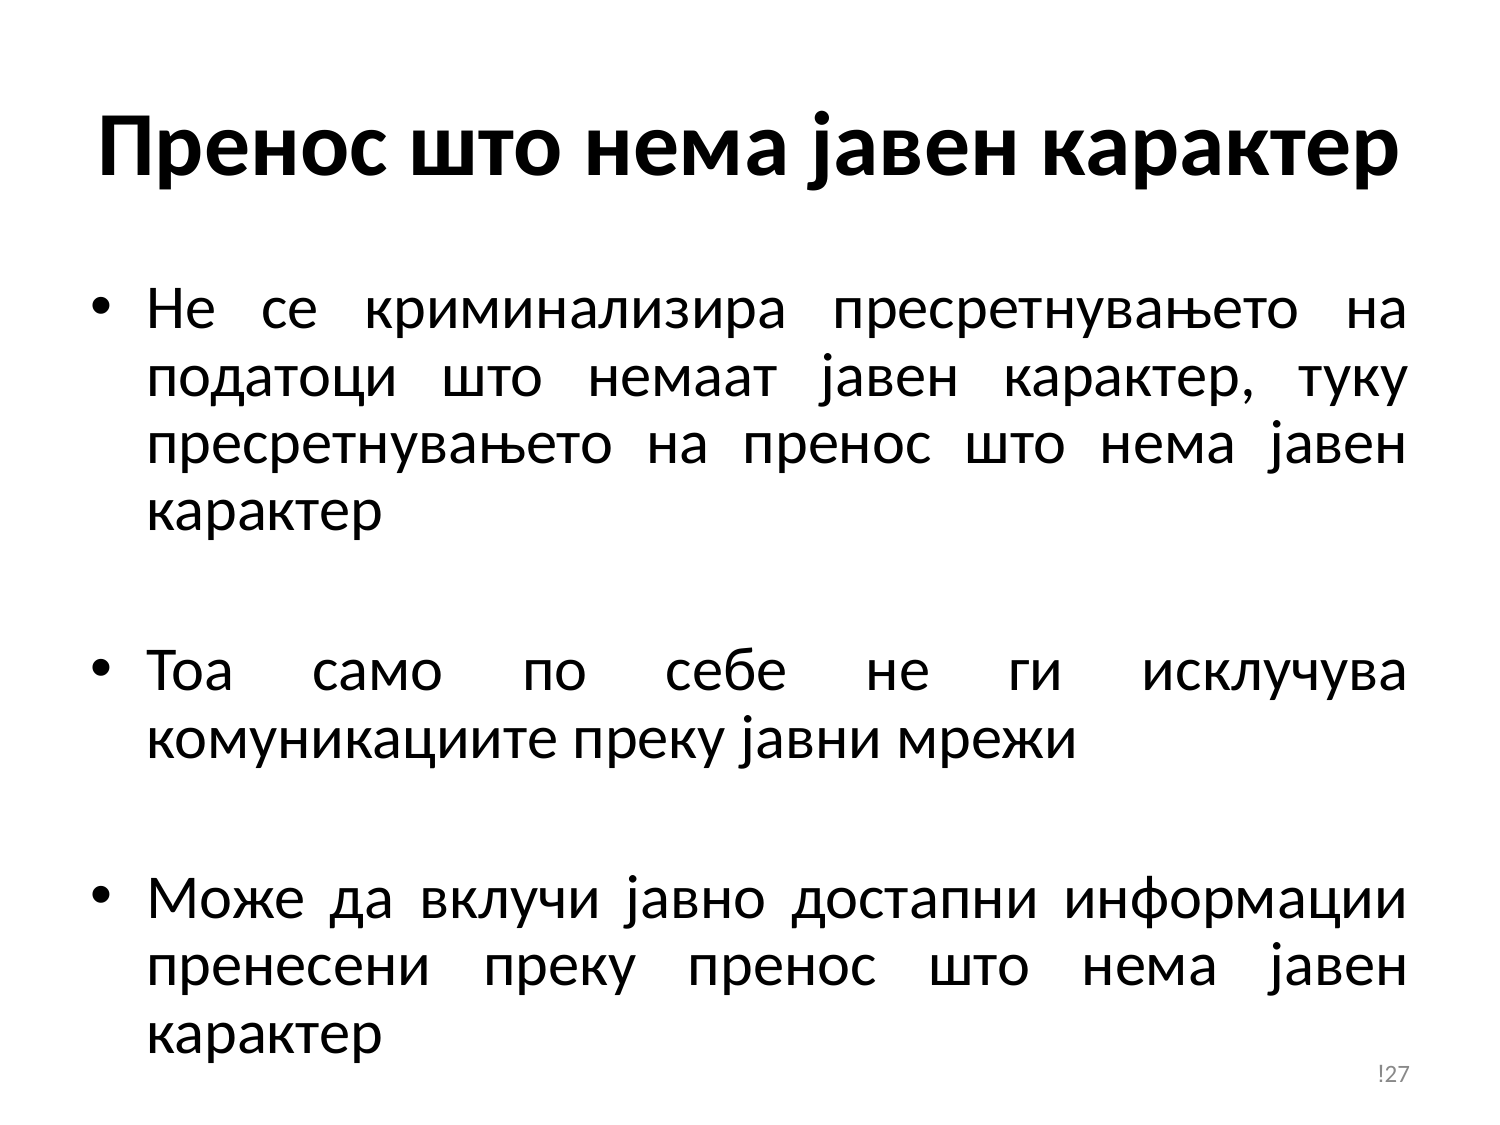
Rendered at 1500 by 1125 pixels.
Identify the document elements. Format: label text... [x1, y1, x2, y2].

slide_number !27 [1074, 1042, 1425, 1103]
title Пренос што нема јавен карактер [75, 45, 1425, 233]
list Не се криминализира пресретнувањето на податоци што немаат јавен карактер, туку пресретнувањето на пренос што нема јавен карактер Тоа само по себе не ги исклучува комуникациите преку јавни мрежи Може да вклучи јавно достапни информации пренесени преку пренос што нема јавен карактер [75, 267, 1425, 1043]
